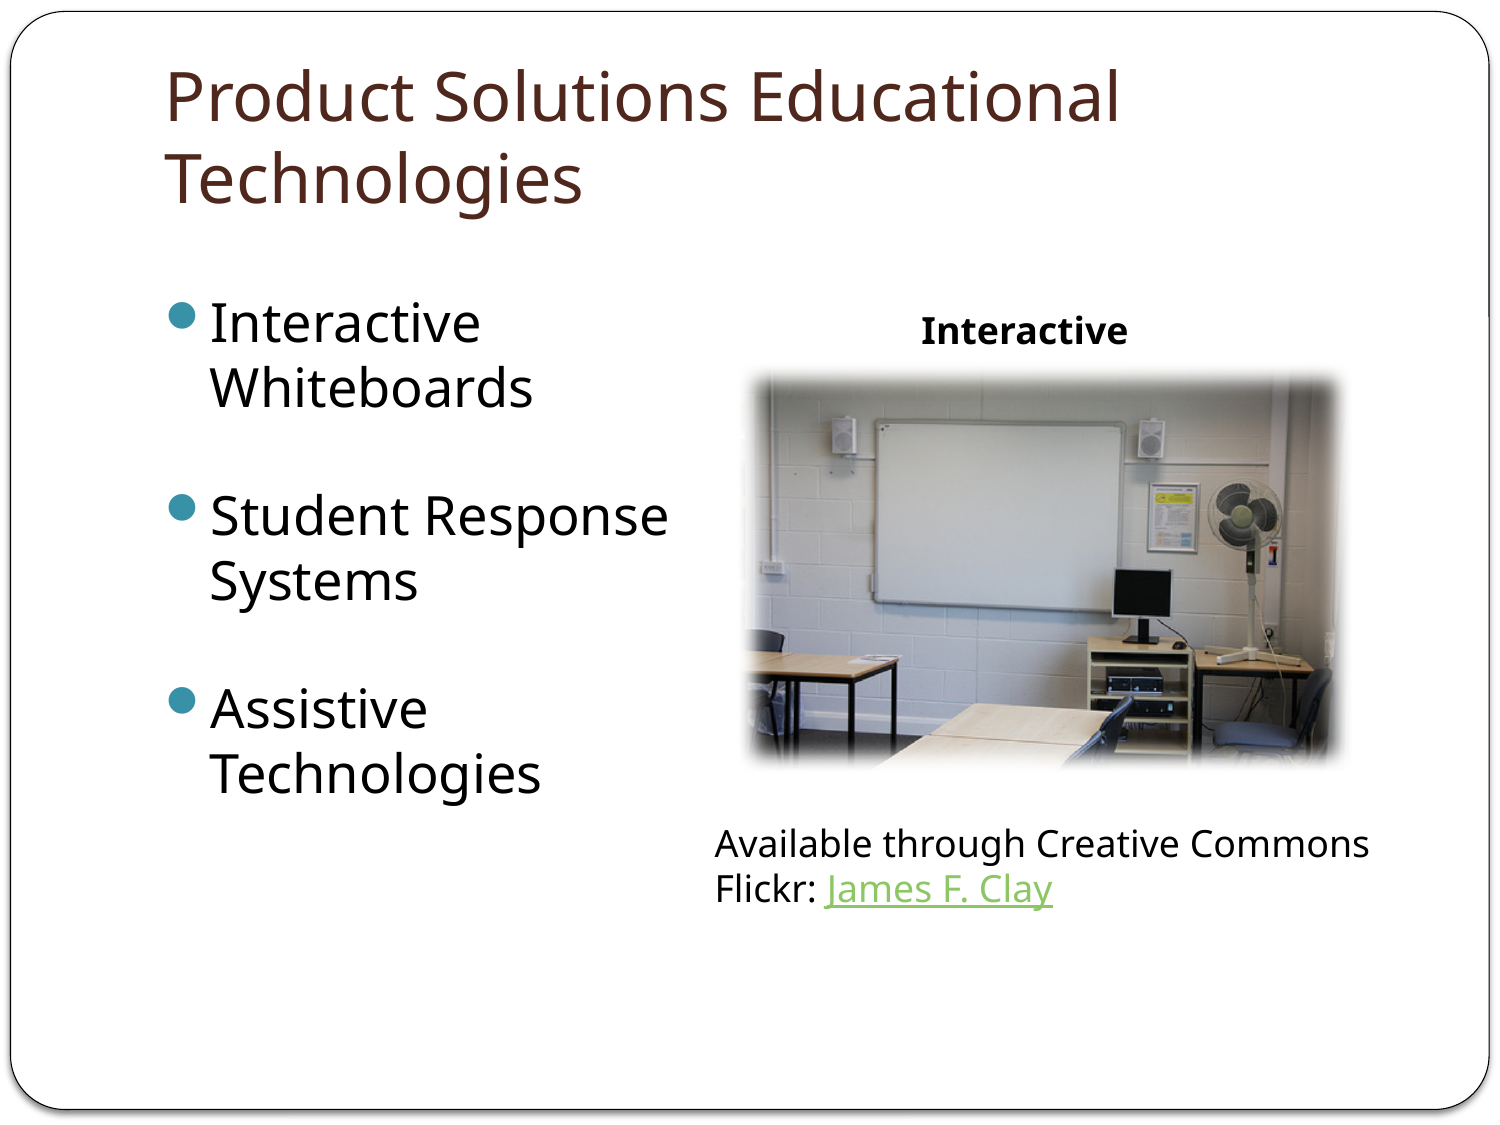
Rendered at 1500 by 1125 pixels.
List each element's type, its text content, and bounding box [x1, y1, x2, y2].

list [737, 362, 1353, 773]
text_box Interactive [774, 299, 1275, 360]
title Product Solutions Educational Technologies [150, 45, 1425, 233]
list Interactive Whiteboards Student Response Systems Assistive Technologies [150, 281, 765, 844]
text_box Available through Creative Commons Flickr: James F. Clay [699, 812, 1388, 924]
